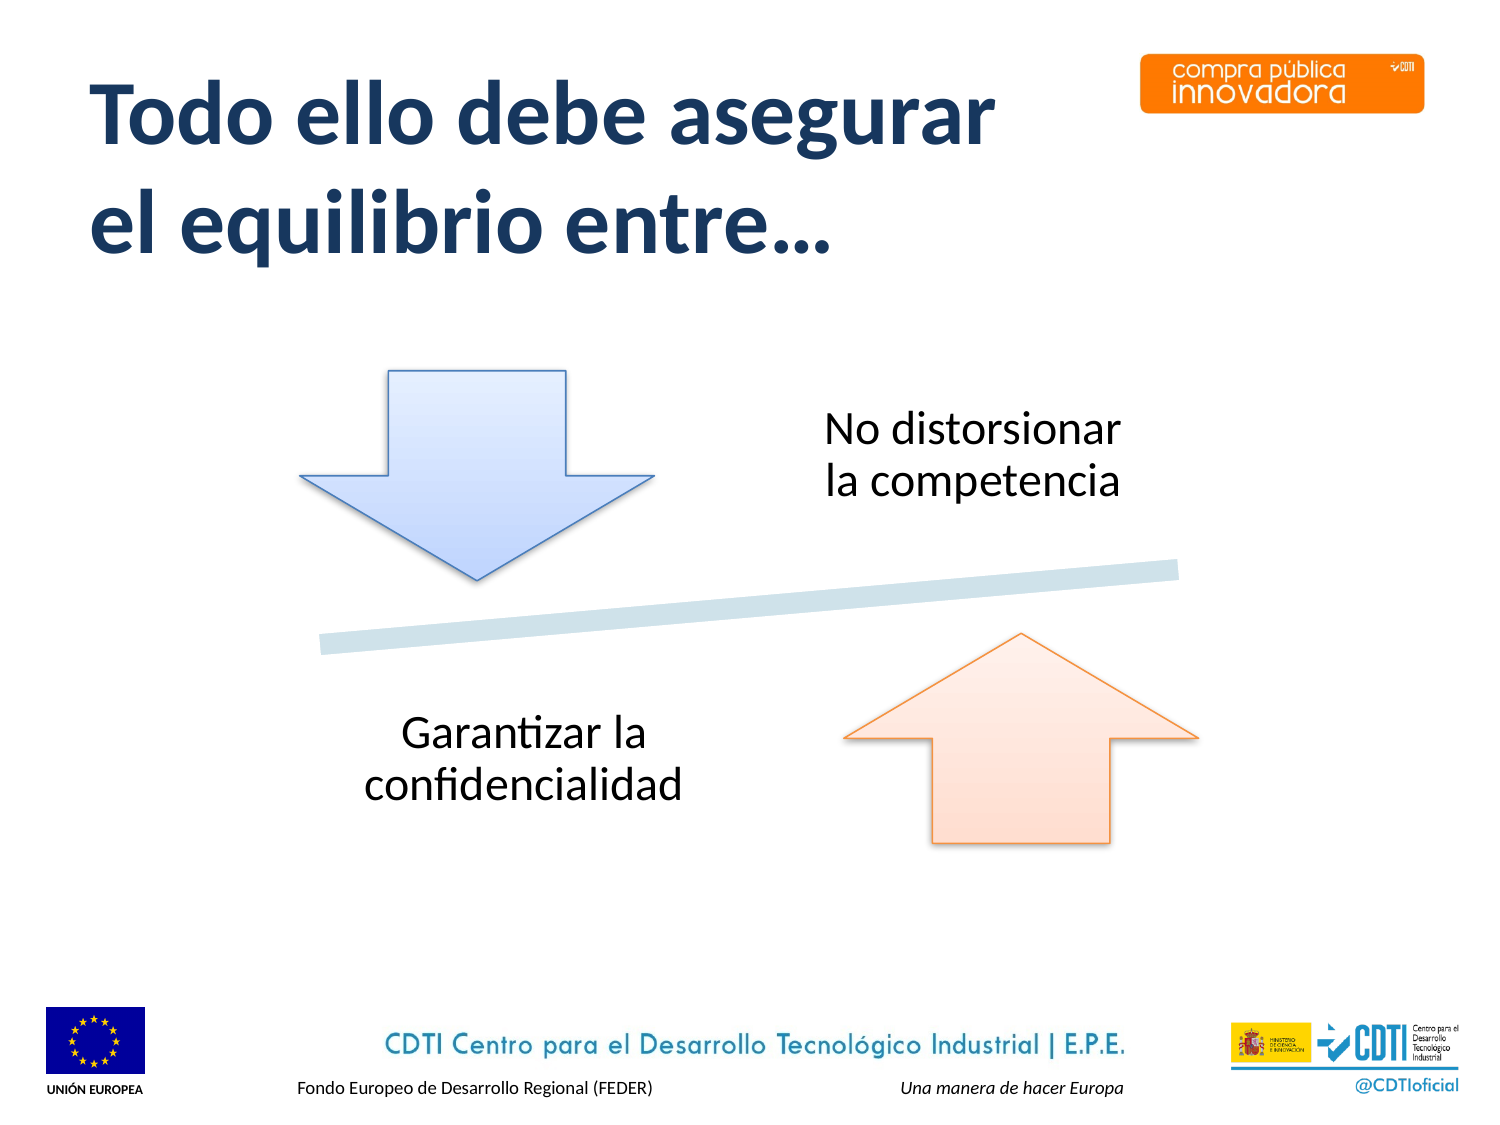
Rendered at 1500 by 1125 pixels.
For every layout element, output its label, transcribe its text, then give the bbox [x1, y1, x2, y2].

picture [1231, 1022, 1459, 1094]
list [157, 344, 1341, 870]
picture [46, 1007, 145, 1074]
title Todo ello debe asegurar el equilibrio entre… [75, 45, 1425, 233]
picture [371, 1014, 1139, 1074]
picture [1139, 53, 1426, 114]
